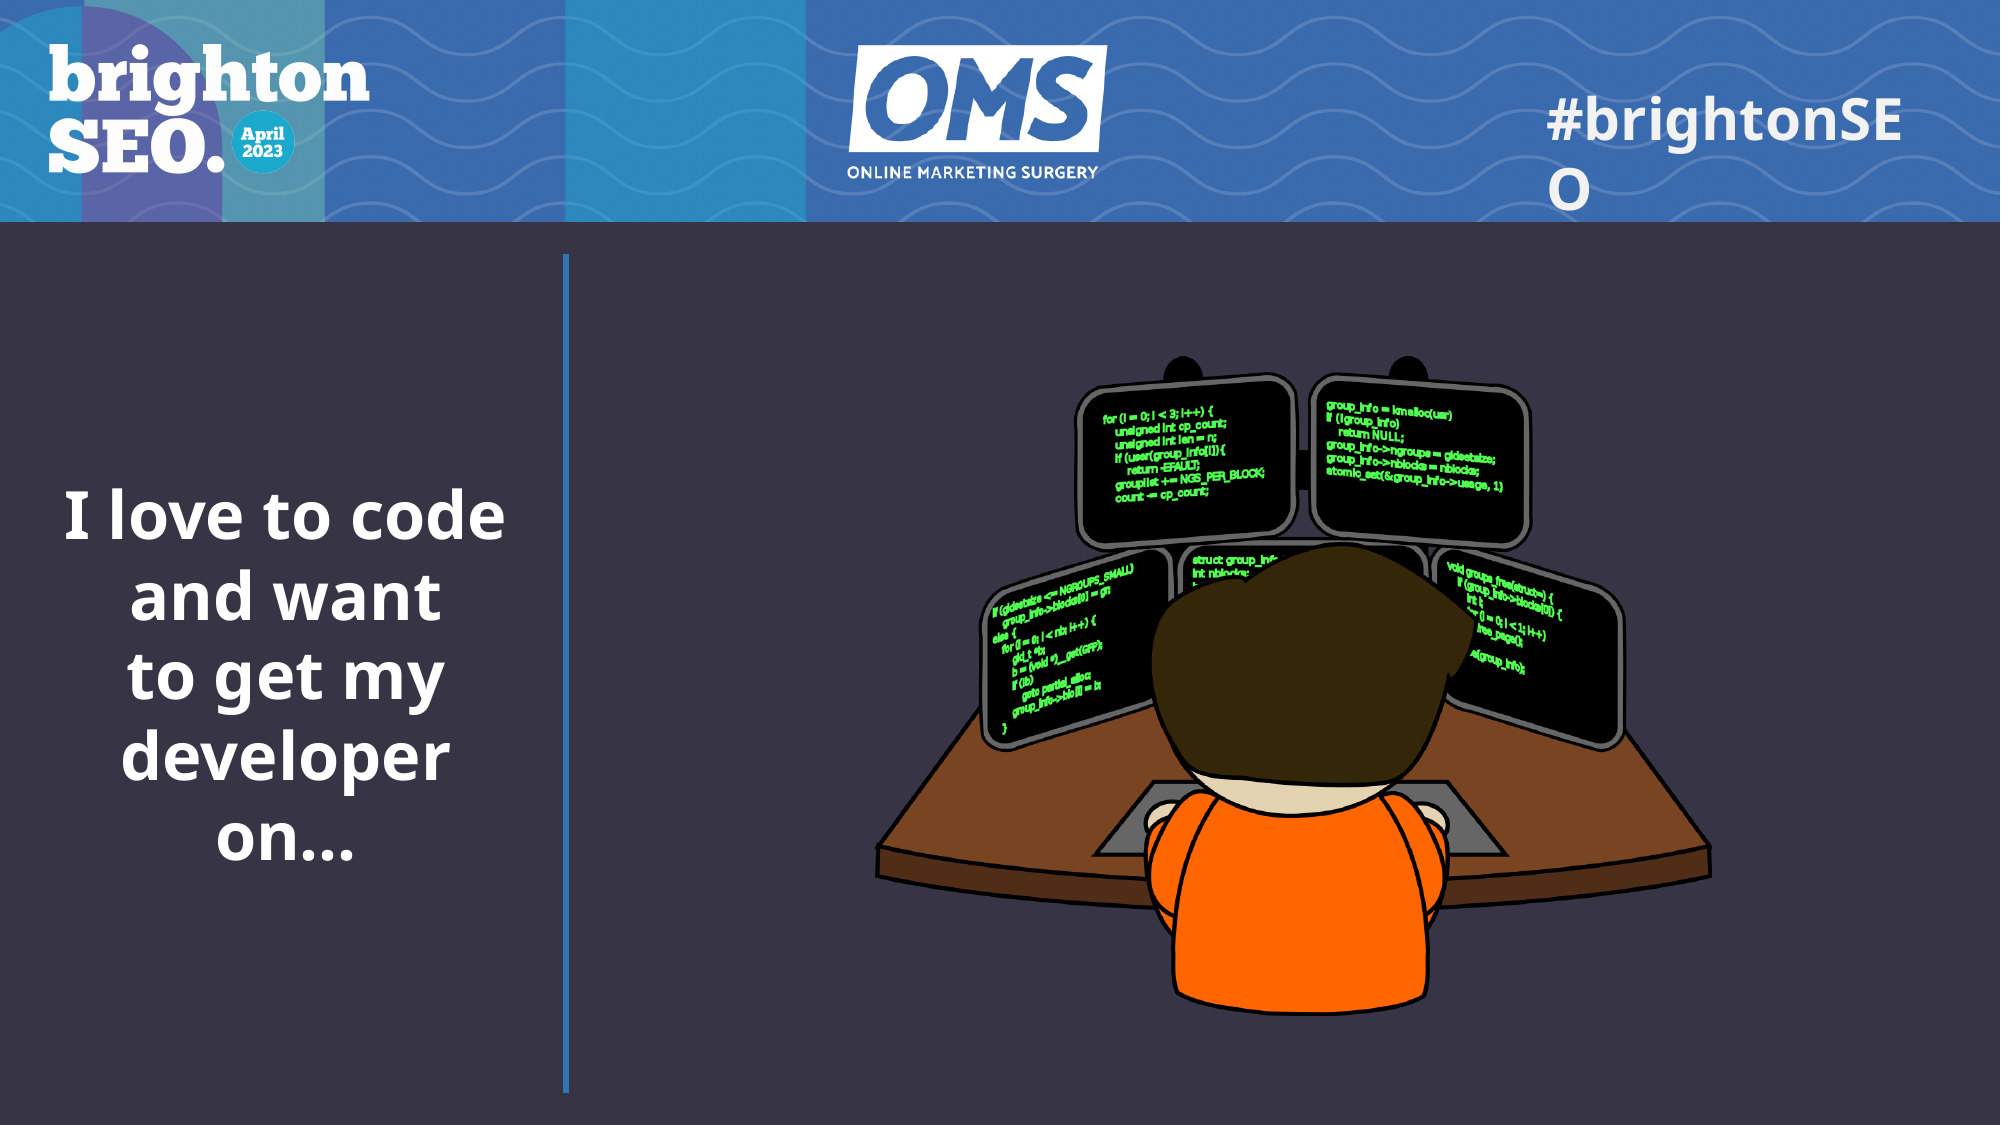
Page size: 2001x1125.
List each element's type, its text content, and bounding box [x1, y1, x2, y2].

picture [875, 356, 1712, 1017]
text_box I love to code and want to get my developer on… [32, 253, 540, 1093]
text_box #brightonSEO [1531, 222, 1952, 230]
picture [0, 0, 2000, 222]
